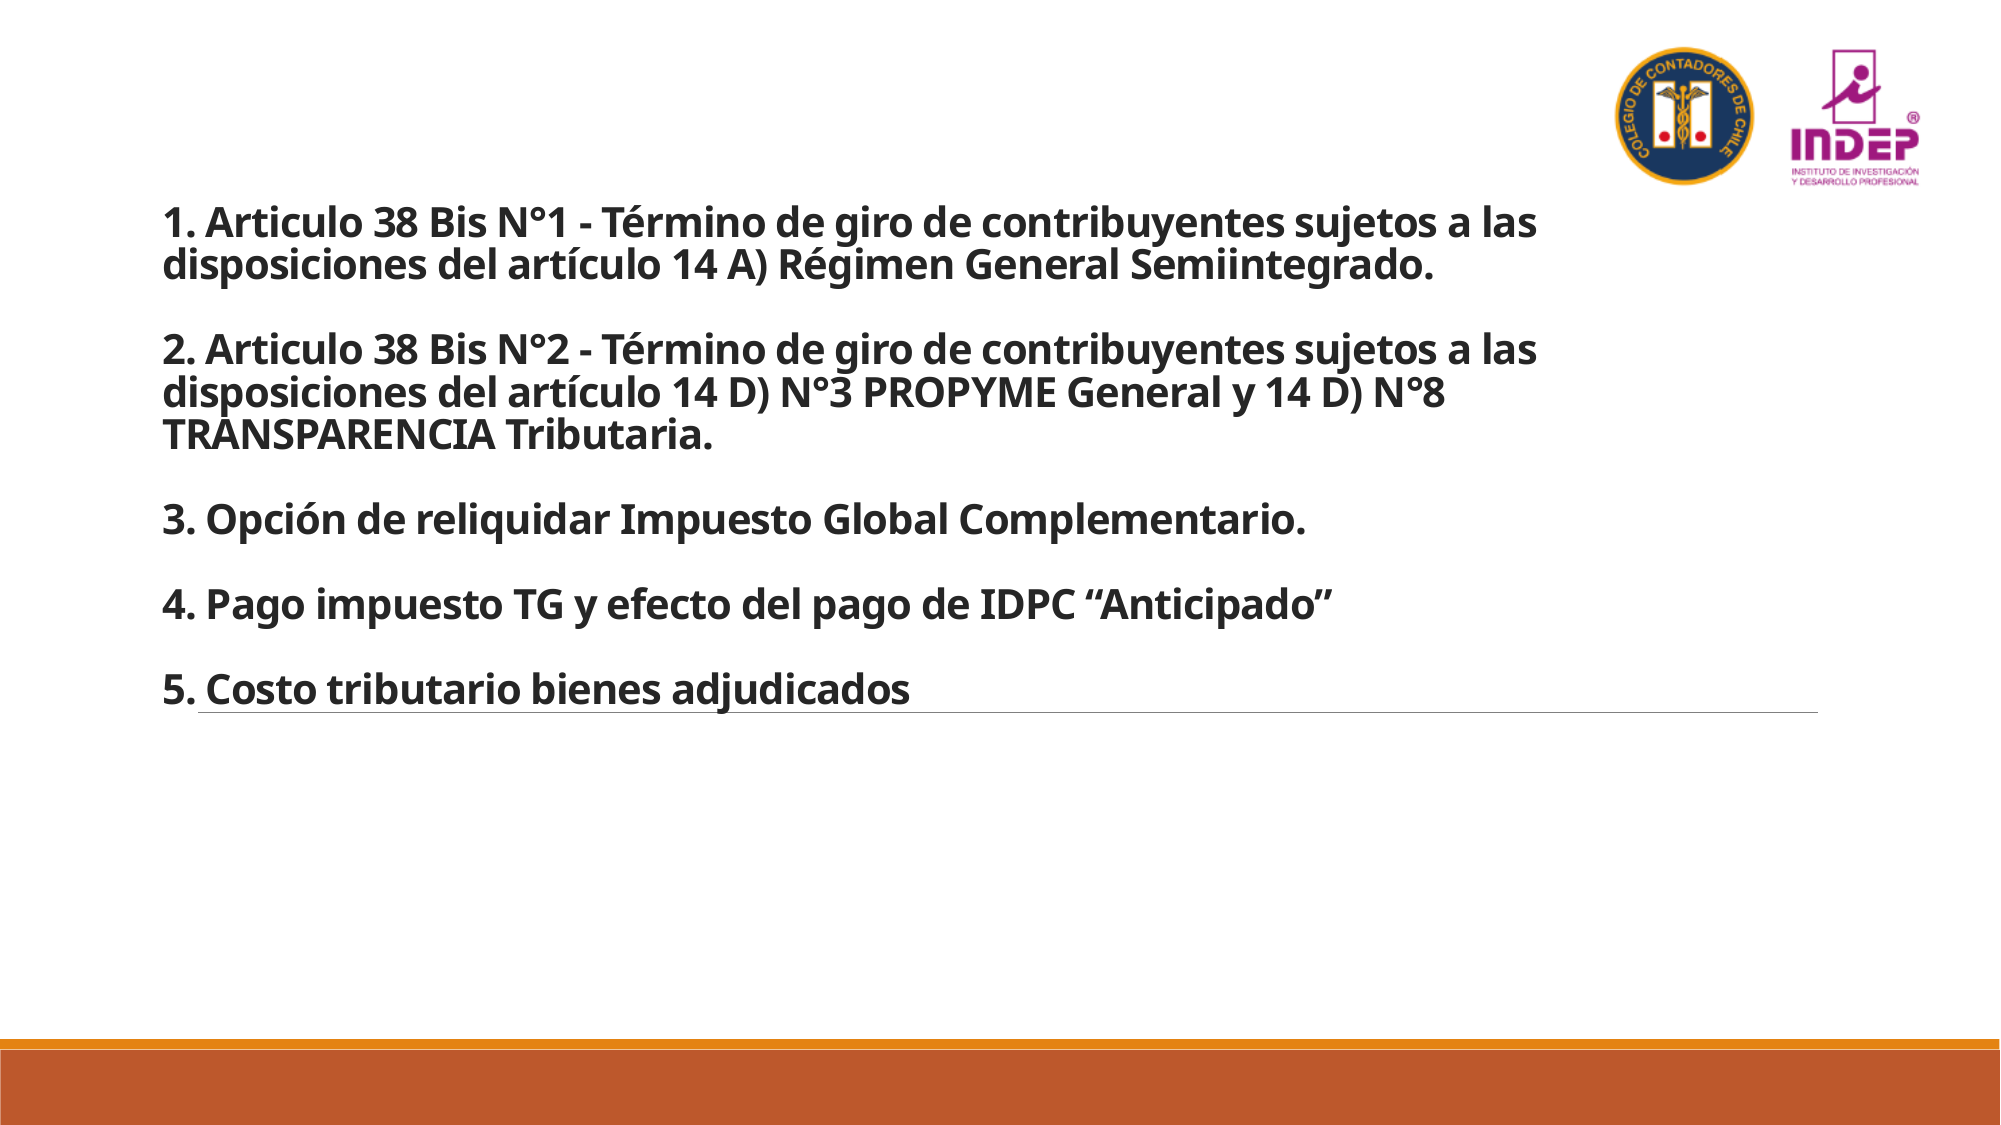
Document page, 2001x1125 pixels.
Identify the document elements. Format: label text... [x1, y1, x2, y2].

title 1. Articulo 38 Bis N°1 - Término de giro de contribuyentes sujetos a las disposiciones del artículo 14 A) Régimen General Semiintegrado. 2. Articulo 38 Bis N°2 - Término de giro de contribuyentes sujetos a las disposiciones del artículo 14 D) N°3 PROPYME General y 14 D) N°8 TRANSPARENCIA Tributaria. 3. Opción de reliquidar Impuesto Global Complementario. 4. Pago impuesto TG y efecto del pago de IDPC “Anticipado” 5. Costo tributario bienes adjudicados [147, 339, 1687, 771]
picture [1611, 39, 1934, 200]
